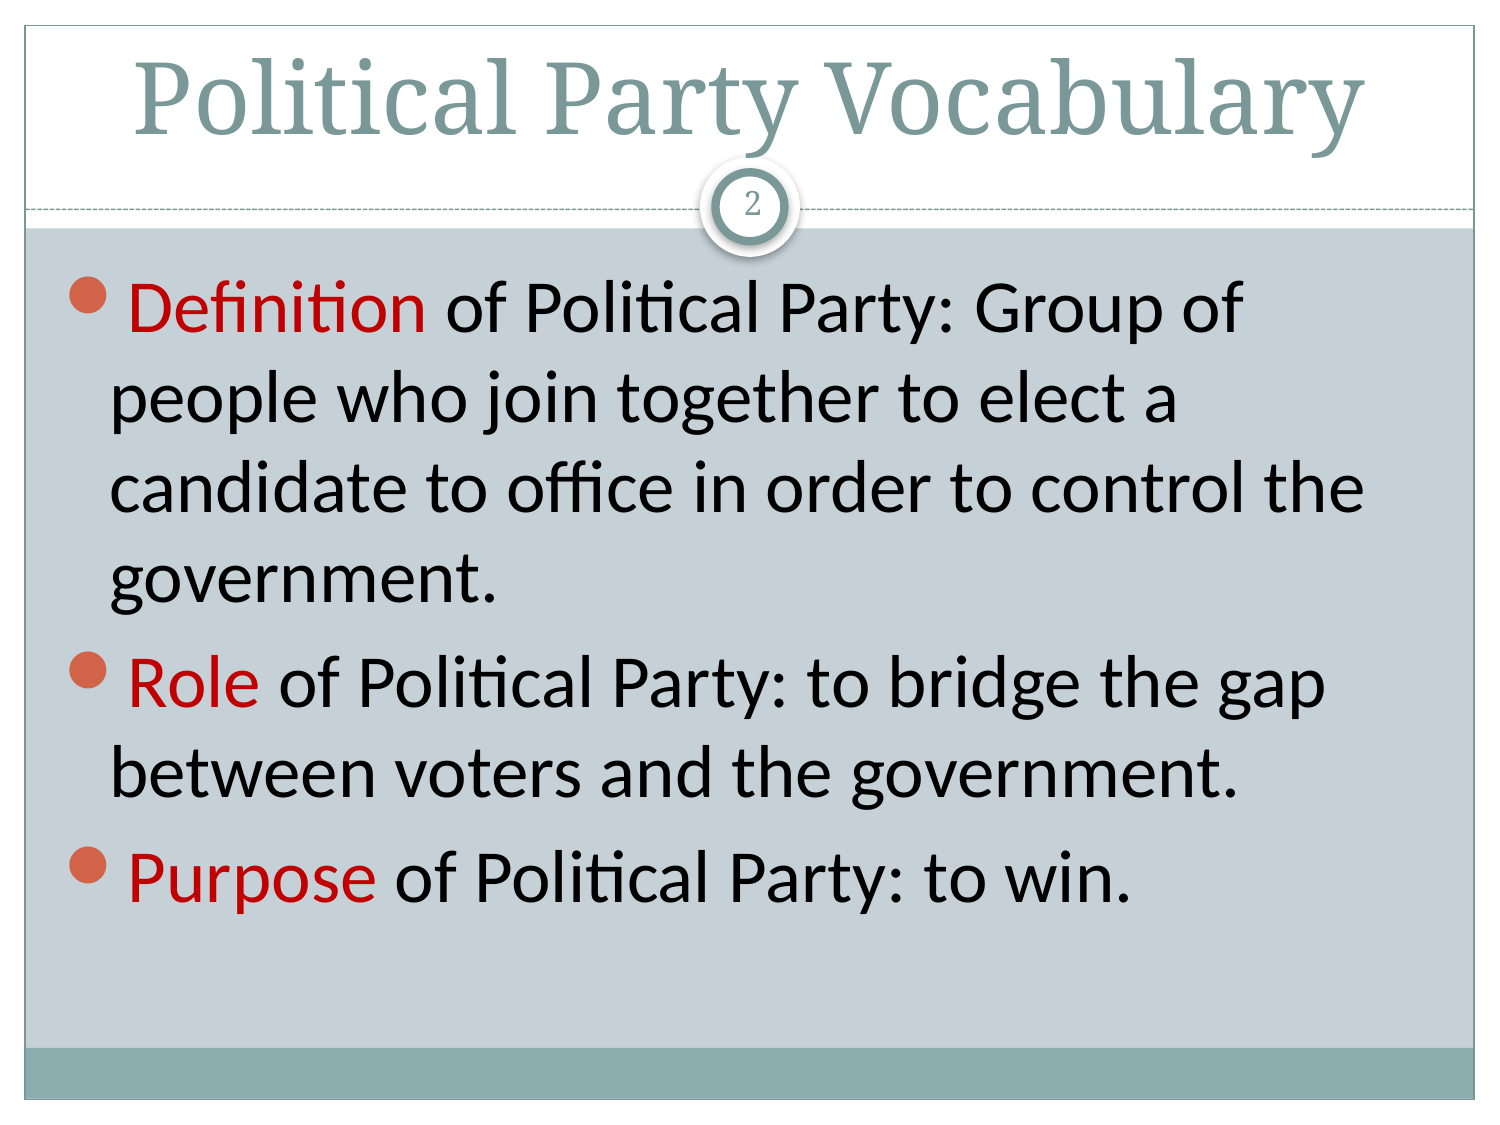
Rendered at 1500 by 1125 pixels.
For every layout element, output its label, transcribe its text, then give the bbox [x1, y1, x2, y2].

list Definition of Political Party: Group of people who join together to elect a candidate to office in order to control the government. Role of Political Party: to bridge the gap between voters and the government. Purpose of Political Party: to win. [49, 250, 1445, 1001]
slide_number 2 [715, 168, 791, 241]
title Political Party Vocabulary [49, 37, 1450, 162]
